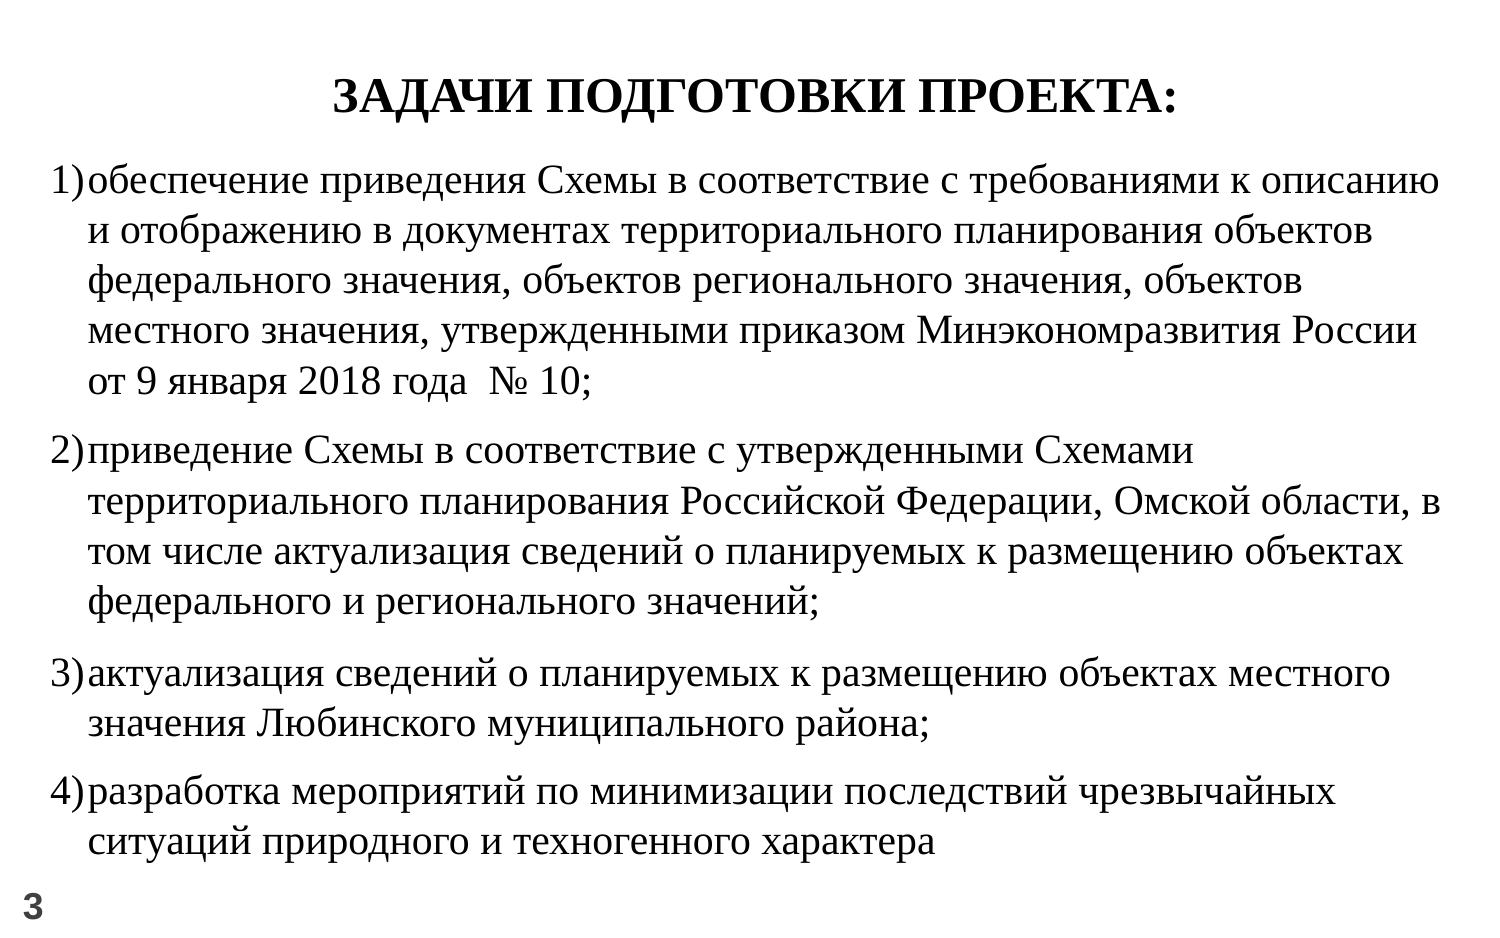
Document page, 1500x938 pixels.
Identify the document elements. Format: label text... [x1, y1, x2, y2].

text_box обеспечение приведения Схемы в соответствие с требованиями к описанию и отображению в документах территориального планирования объектов федерального значения, объектов регионального значения, объектов местного значения, утвержденными приказом Минэкономразвития России от 9 января 2018 года № 10; приведение Схемы в соответствие с утвержденными Схемами территориального планирования Российской Федерации, Омской области, в том числе актуализация сведений о планируемых к размещению объектах федерального и регионального значений; актуализация сведений о планируемых к размещению объектах местного значения Любинского муниципального района; разработка мероприятий по минимизации последствий чрезвычайных ситуаций природного и техногенного характера [35, 144, 1478, 870]
text_box ЗАДАЧИ ПОДГОТОВКИ ПРОЕКТА: [318, 55, 1196, 130]
text_box 3 [8, 874, 59, 935]
